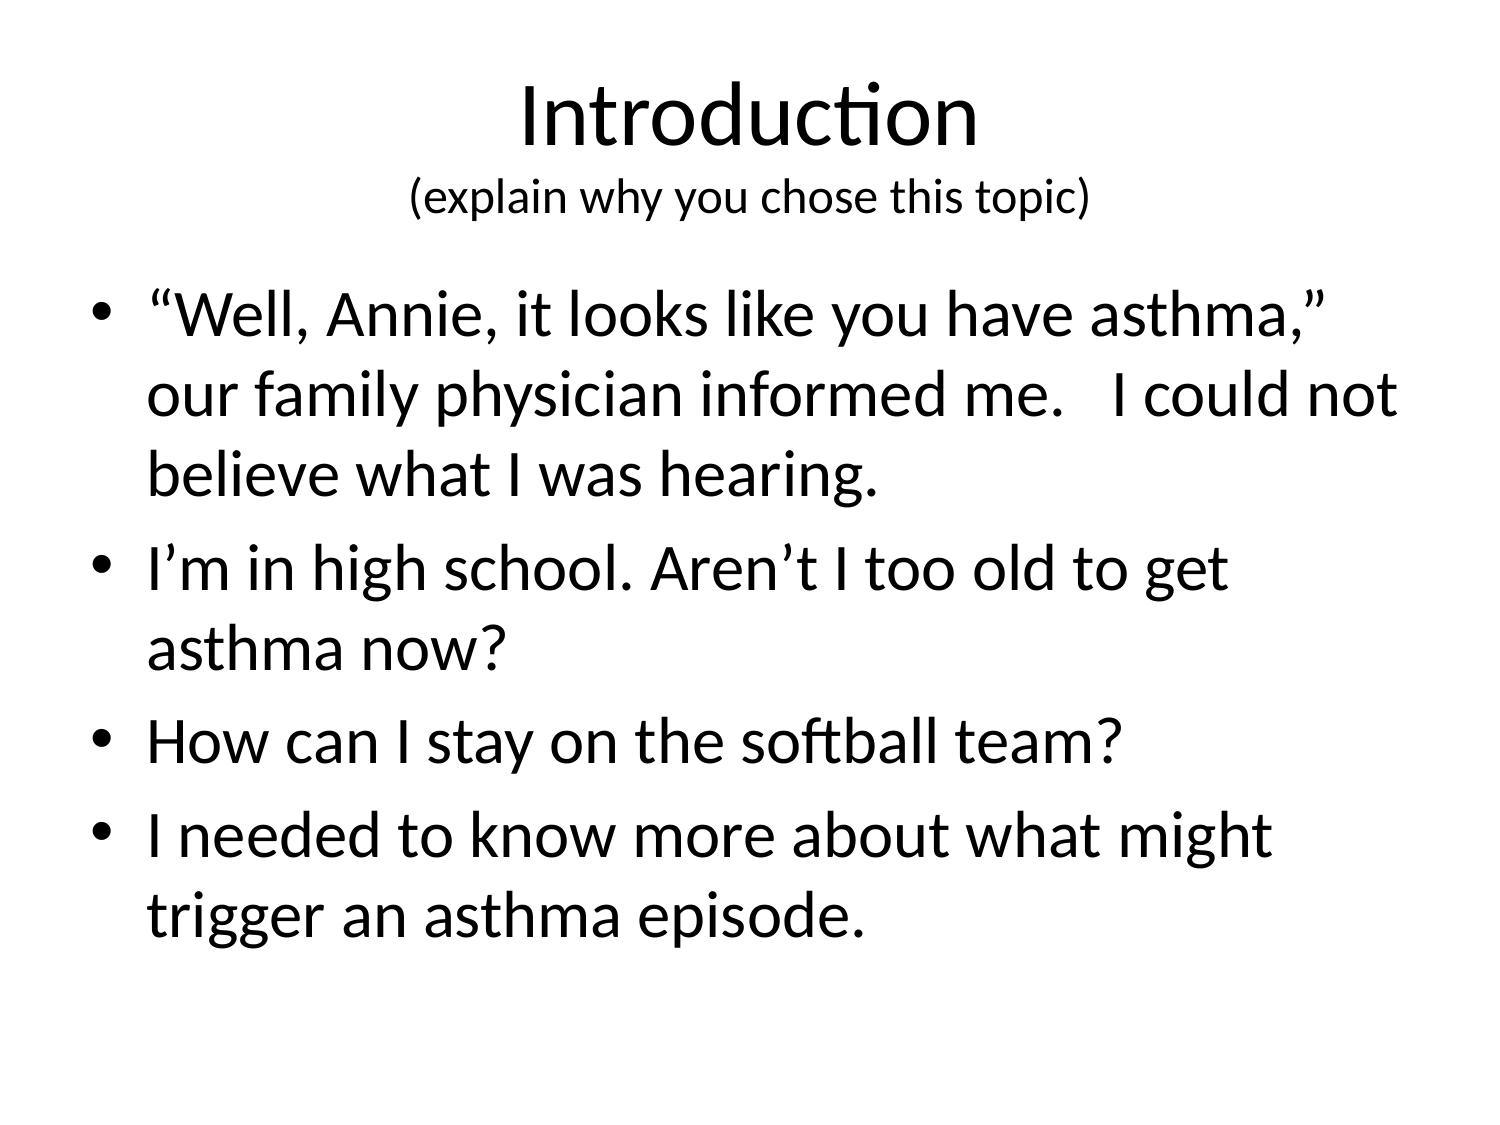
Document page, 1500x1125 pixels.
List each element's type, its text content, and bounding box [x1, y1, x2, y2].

list “Well, Annie, it looks like you have asthma,” our family physician informed me. I could not believe what I was hearing. I’m in high school. Aren’t I too old to get asthma now? How can I stay on the softball team? I needed to know more about what might trigger an asthma episode. [75, 262, 1425, 1005]
title Introduction (explain why you chose this topic) [75, 45, 1425, 233]
